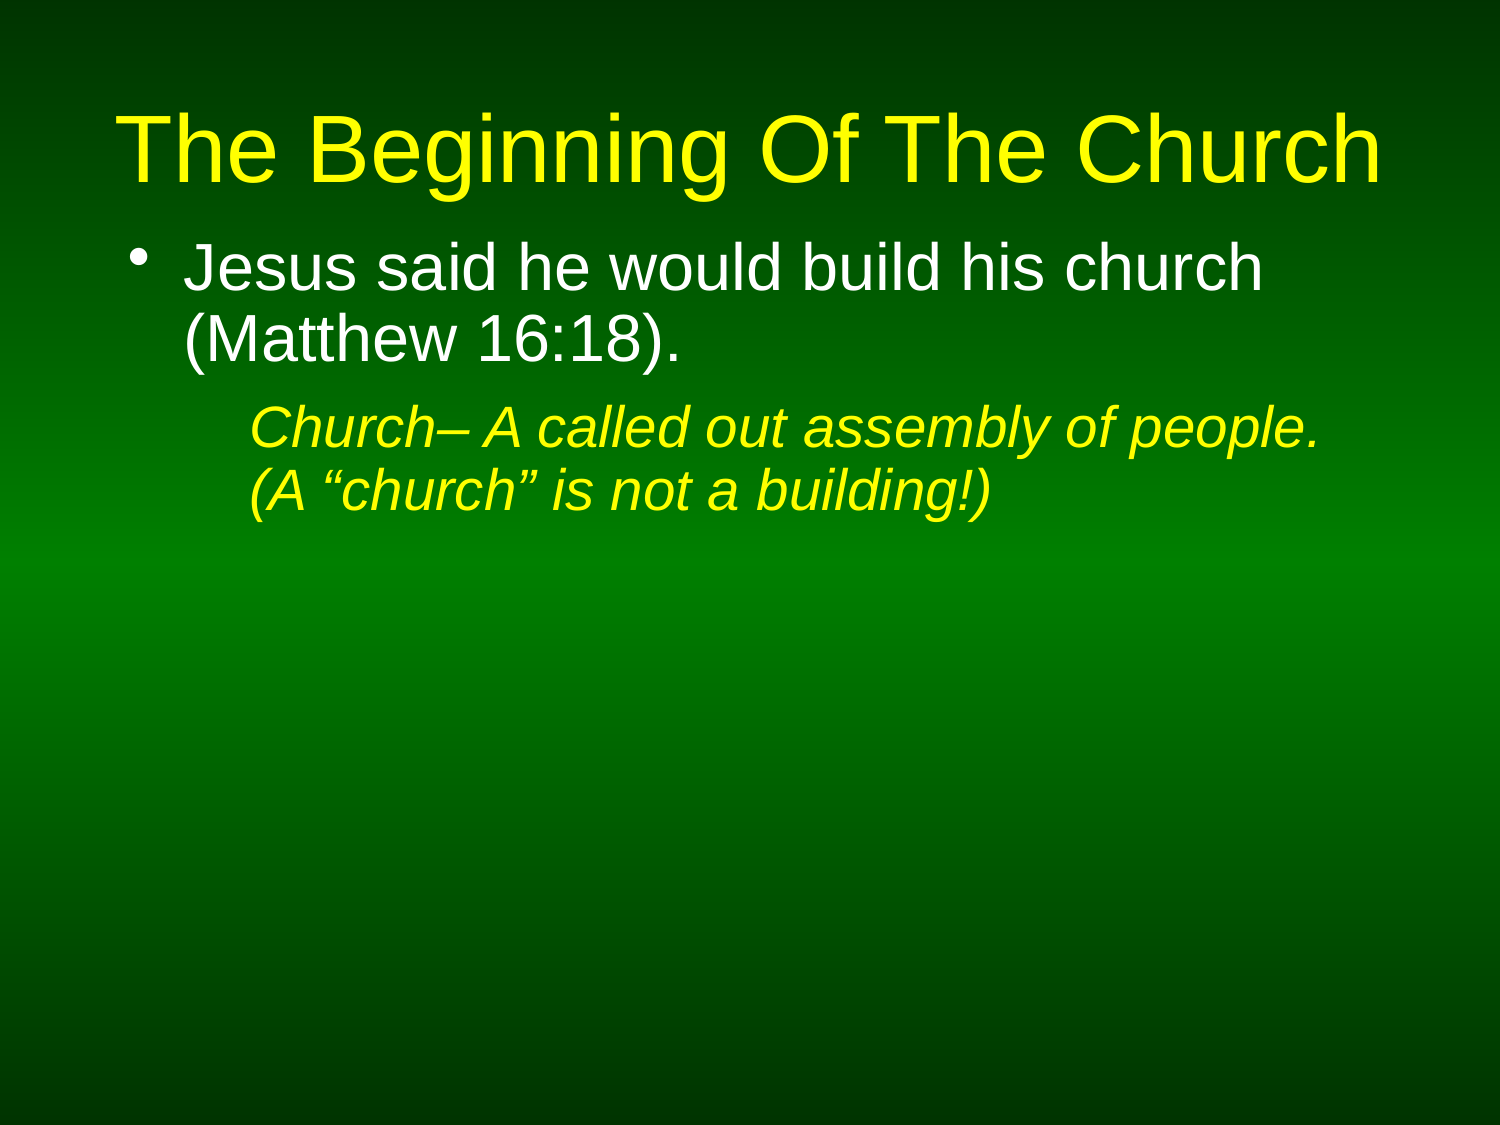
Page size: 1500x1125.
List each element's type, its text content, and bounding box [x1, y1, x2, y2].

title The Beginning Of The Church [37, 50, 1463, 238]
list Jesus said he would build his church (Matthew 16:18). Church– A called out assembly of people. (A “church” is not a building!) [112, 224, 1463, 1125]
